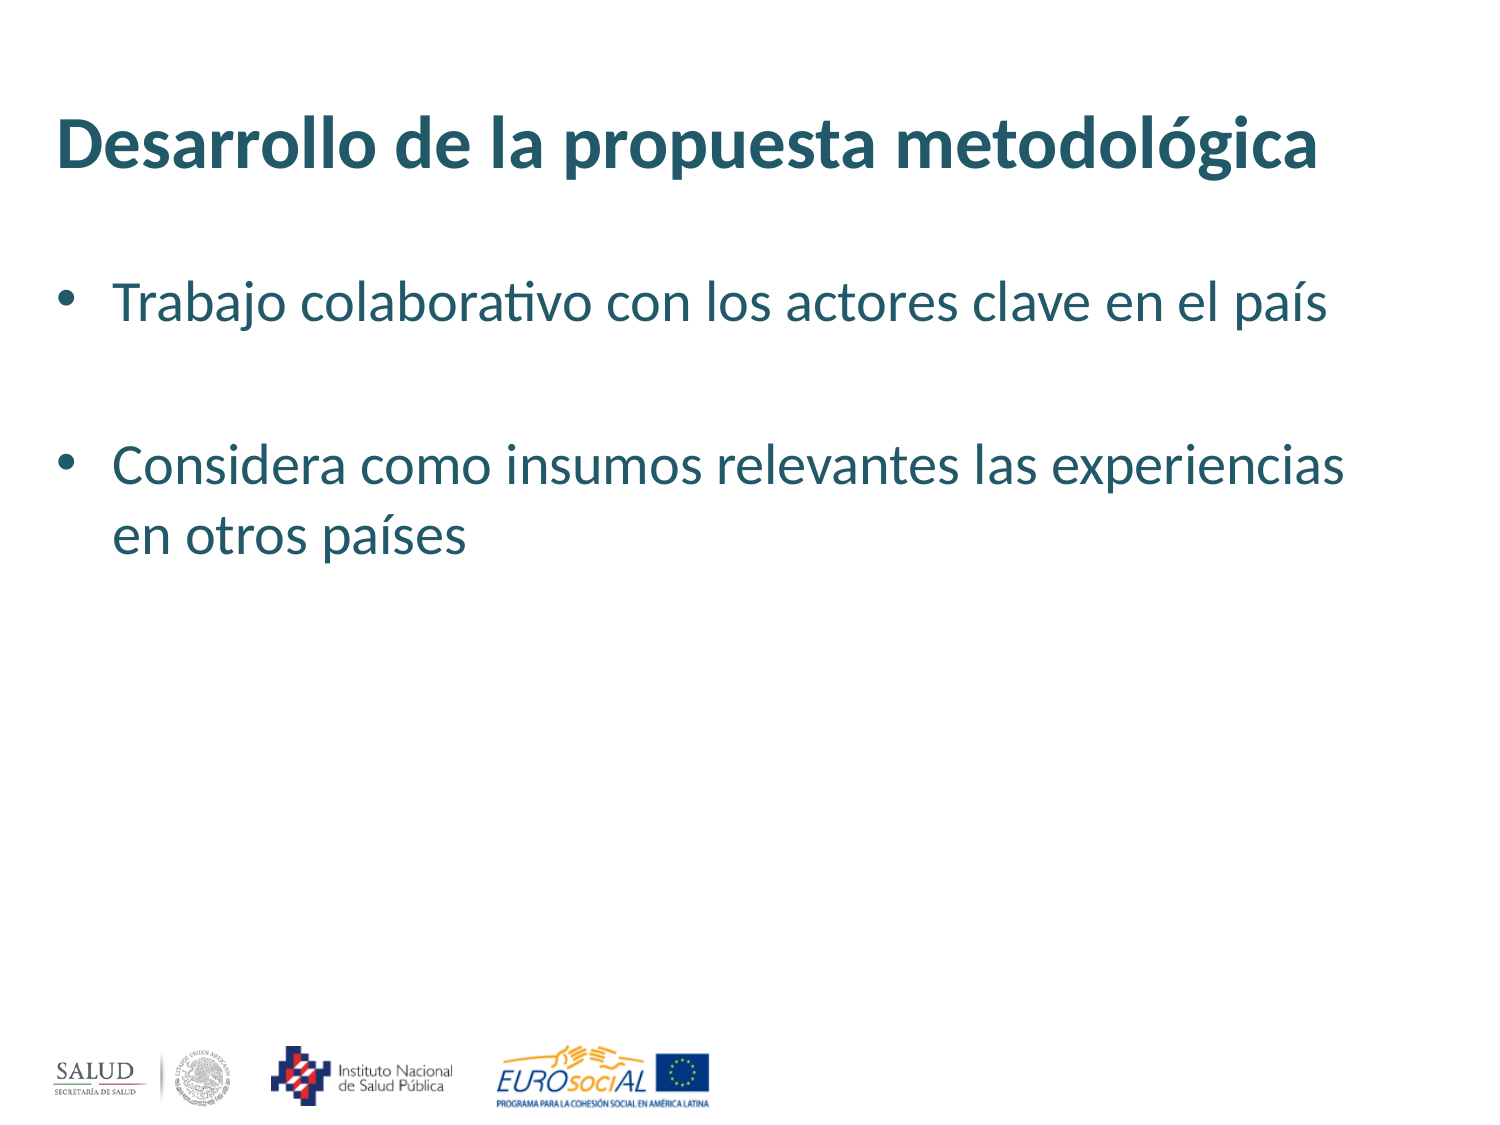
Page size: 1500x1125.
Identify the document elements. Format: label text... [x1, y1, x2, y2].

picture [490, 1037, 715, 1116]
title Desarrollo de la propuesta metodológica [41, 45, 1388, 233]
picture [53, 1041, 231, 1112]
list Trabajo colaborativo con los actores clave en el país Considera como insumos relevantes las experiencias en otros países [41, 255, 1392, 929]
picture [271, 1046, 452, 1106]
